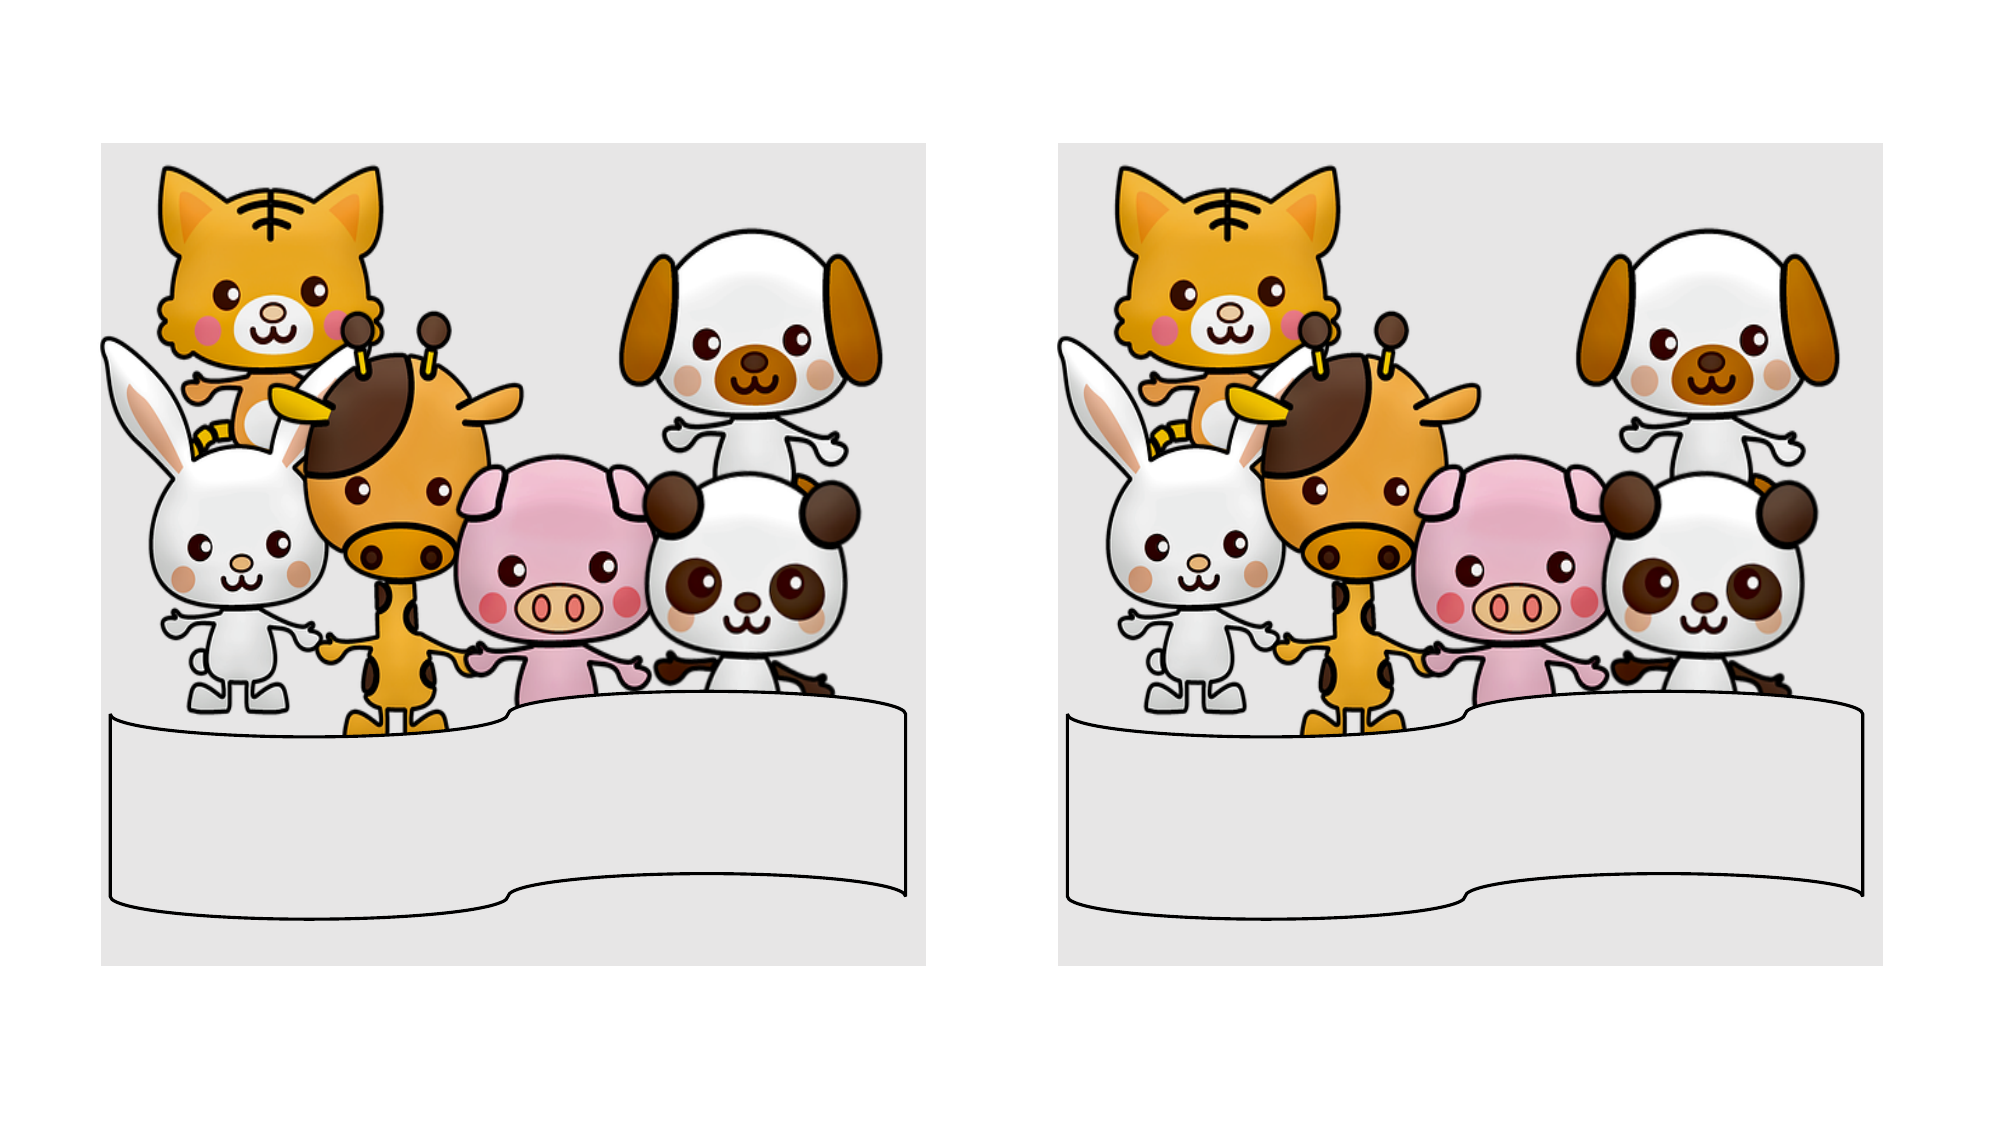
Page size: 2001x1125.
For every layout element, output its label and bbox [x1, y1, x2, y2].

text_box [1051, 156, 1852, 794]
text_box [1066, 705, 1864, 921]
table_header [101, 143, 926, 966]
text_box [93, 156, 895, 794]
text_box [109, 705, 907, 921]
table_header [1058, 143, 1883, 966]
